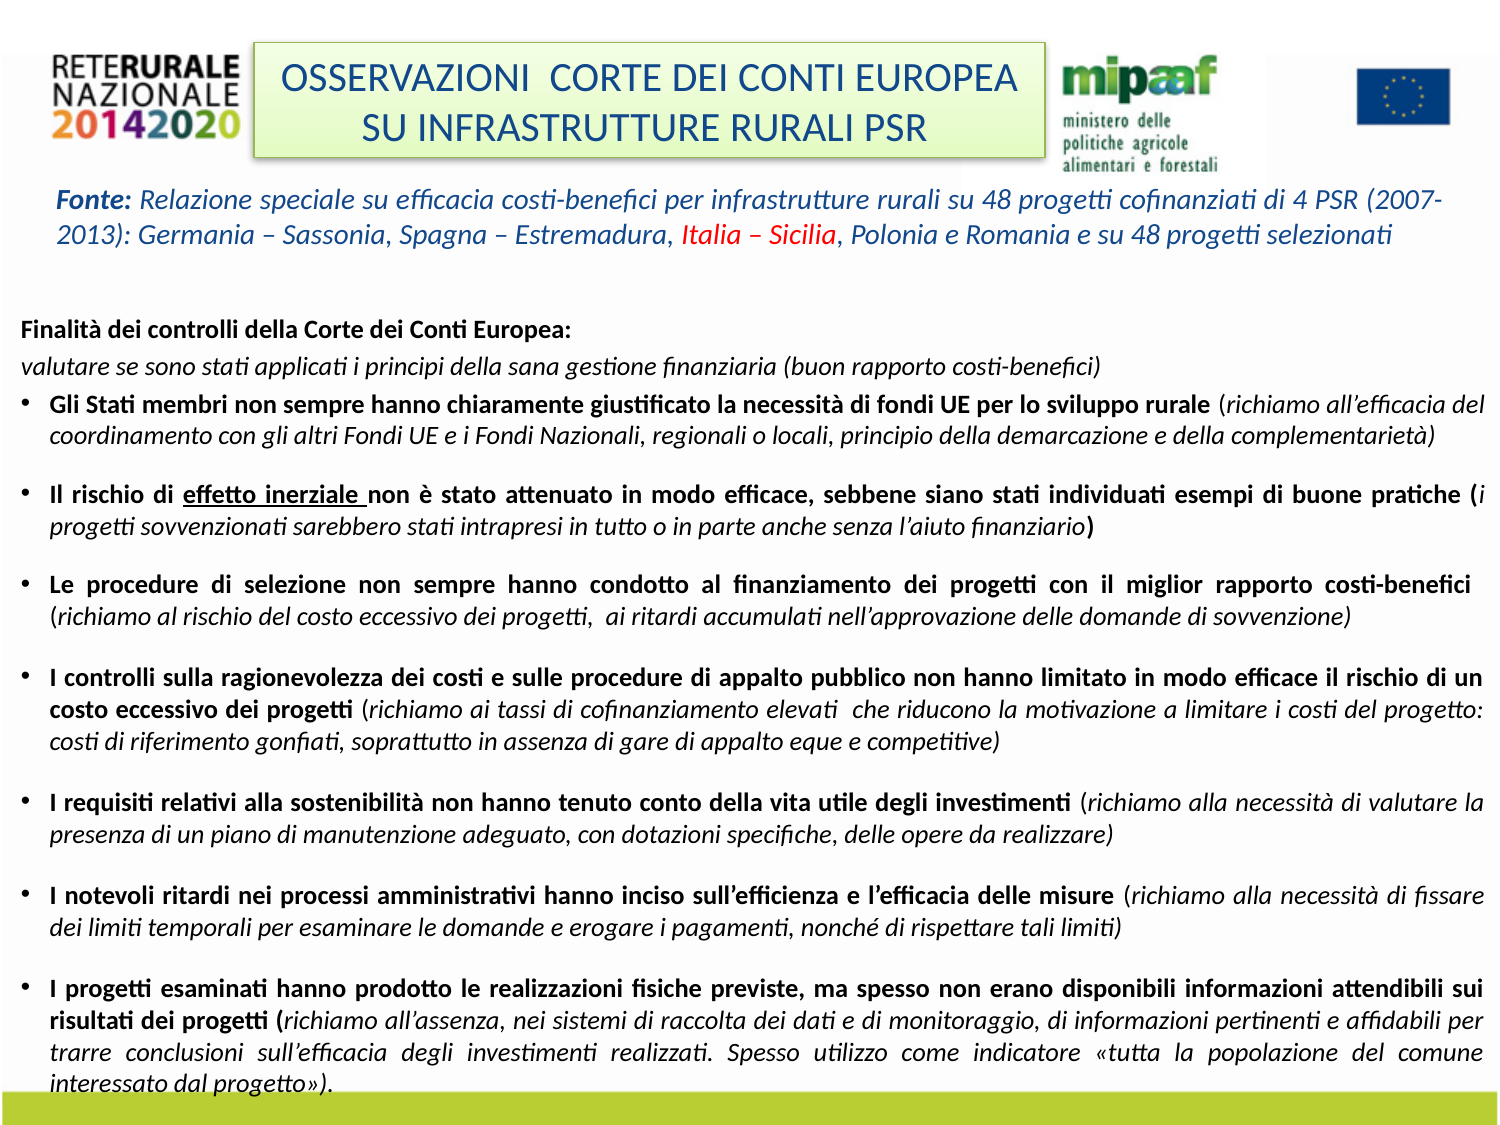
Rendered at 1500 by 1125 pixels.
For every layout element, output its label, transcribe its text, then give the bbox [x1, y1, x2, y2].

text_box OSSERVAZIONI CORTE DEI CONTI EUROPEA SU INFRASTRUTTURE RURALI PSR [253, 42, 1046, 158]
text_box Fonte: Relazione speciale su efficacia costi-benefici per infrastrutture rurali su 48 progetti cofinanziati di 4 PSR (2007-2013): Germania – Sassonia, Spagna – Estremadura, Italia – Sicilia, Polonia e Romania e su 48 progetti selezionati [41, 172, 1459, 258]
list Finalità dei controlli della Corte dei Conti Europea: valutare se sono stati applicati i principi della sana gestione finanziaria (buon rapporto costi-benefici) Gli Stati membri non sempre hanno chiaramente giustificato la necessità di fondi UE per lo sviluppo rurale (richiamo all’efficacia del coordinamento con gli altri Fondi UE e i Fondi Nazionali, regionali o locali, principio della demarcazione e della complementarietà) Il rischio di effetto inerziale non è stato attenuato in modo efficace, sebbene siano stati individuati esempi di buone pratiche (i progetti sovvenzionati sarebbero stati intrapresi in tutto o in parte anche senza l’aiuto finanziario) Le procedure di selezione non sempre hanno condotto al finanziamento dei progetti con il miglior rapporto costi-benefici (richiamo al rischio del costo eccessivo dei progetti, ai ritardi accumulati nell’approvazione delle domande di sovvenzione) I controlli sulla ragionevolezza dei costi e sulle procedure di appalto pubblico non hanno limitato in modo efficace il rischio di un costo eccessivo dei progetti (richiamo ai tassi di cofinanziamento elevati che riducono la motivazione a limitare i costi del progetto: costi di riferimento gonfiati, soprattutto in assenza di gare di appalto eque e competitive) I requisiti relativi alla sostenibilità non hanno tenuto conto della vita utile degli investimenti (richiamo alla necessità di valutare la presenza di un piano di manutenzione adeguato, con dotazioni specifiche, delle opere da realizzare) I notevoli ritardi nei processi amministrativi hanno inciso sull’efficienza e l’efficacia delle misure (richiamo alla necessità di fissare dei limiti temporali per esaminare le domande e erogare i pagamenti, nonché di rispettare tali limiti) I progetti esaminati hanno prodotto le realizzazioni fisiche previste, ma spesso non erano disponibili informazioni attendibili sui risultati dei progetti (richiamo all’assenza, nei sistemi di raccolta dei dati e di monitoraggio, di informazioni pertinenti e affidabili per trarre conclusioni sull’efficacia degli investimenti realizzati. Spesso utilizzo come indicatore «tutta la popolazione del comune interessato dal progetto»). [5, 304, 1500, 1106]
picture [1, 52, 1499, 1125]
